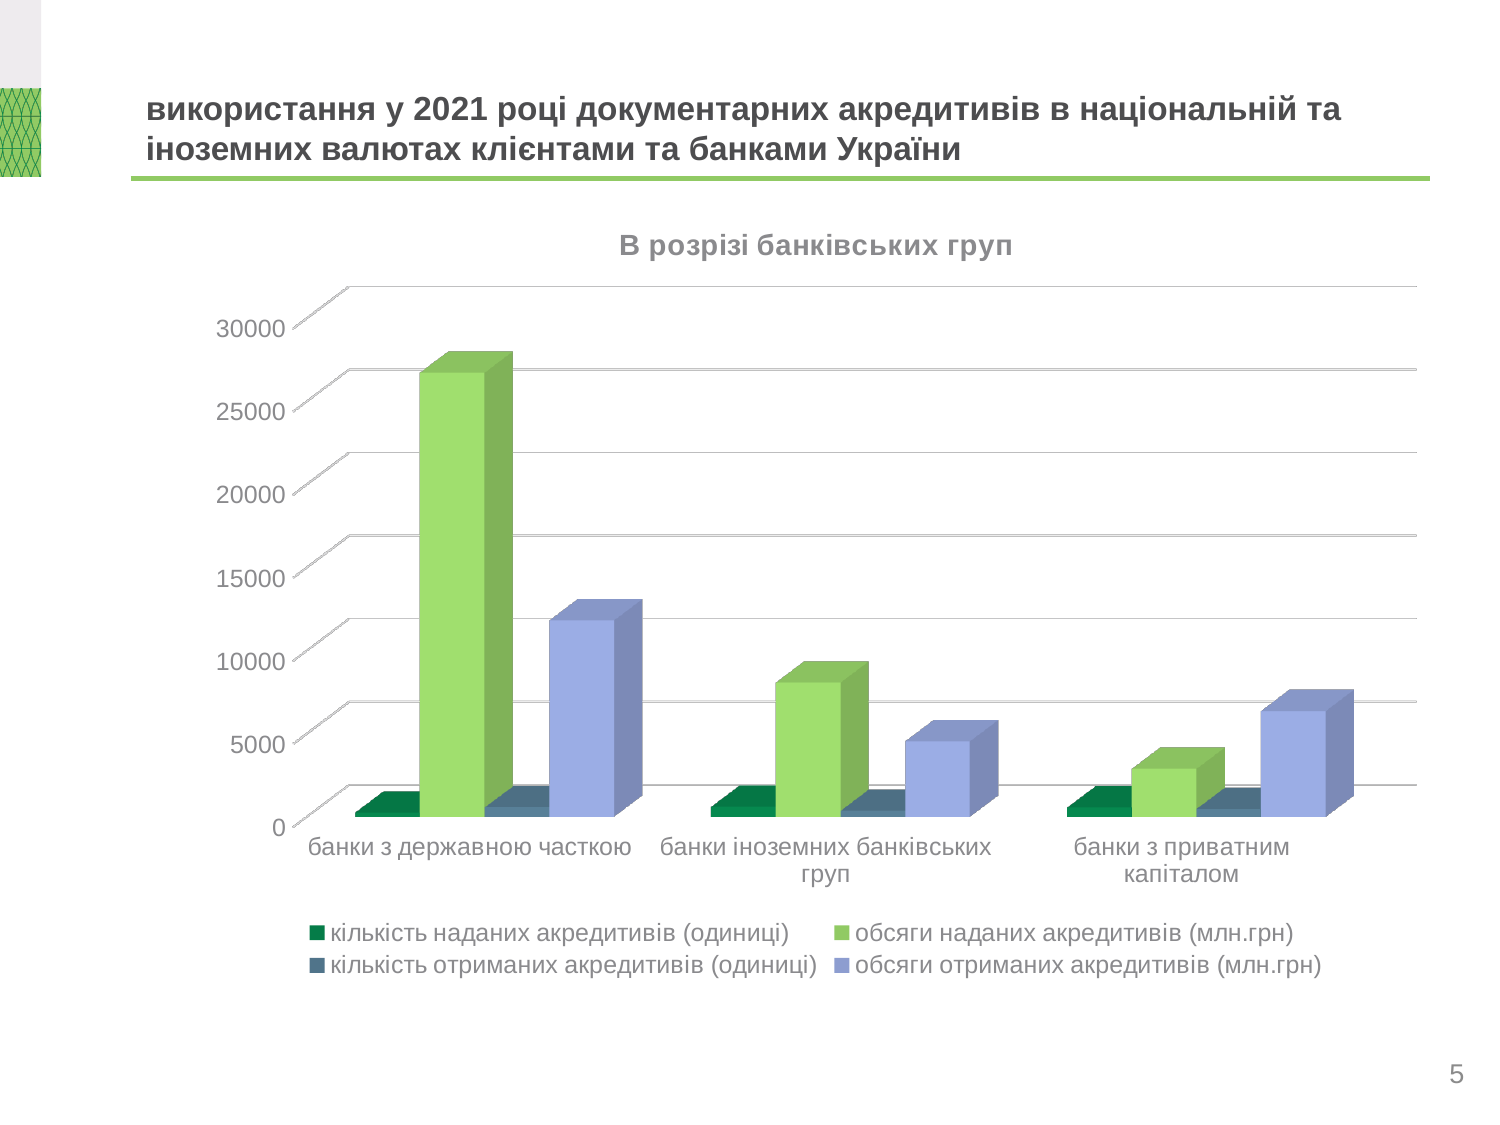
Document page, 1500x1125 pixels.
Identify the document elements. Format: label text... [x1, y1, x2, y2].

chart [186, 196, 1446, 985]
picture [0, 88, 42, 177]
title використання у 2021 році документарних акредитивів в національній та іноземних валютах клієнтами та банками України [130, 56, 1430, 175]
slide_number 5 [1350, 1035, 1480, 1111]
